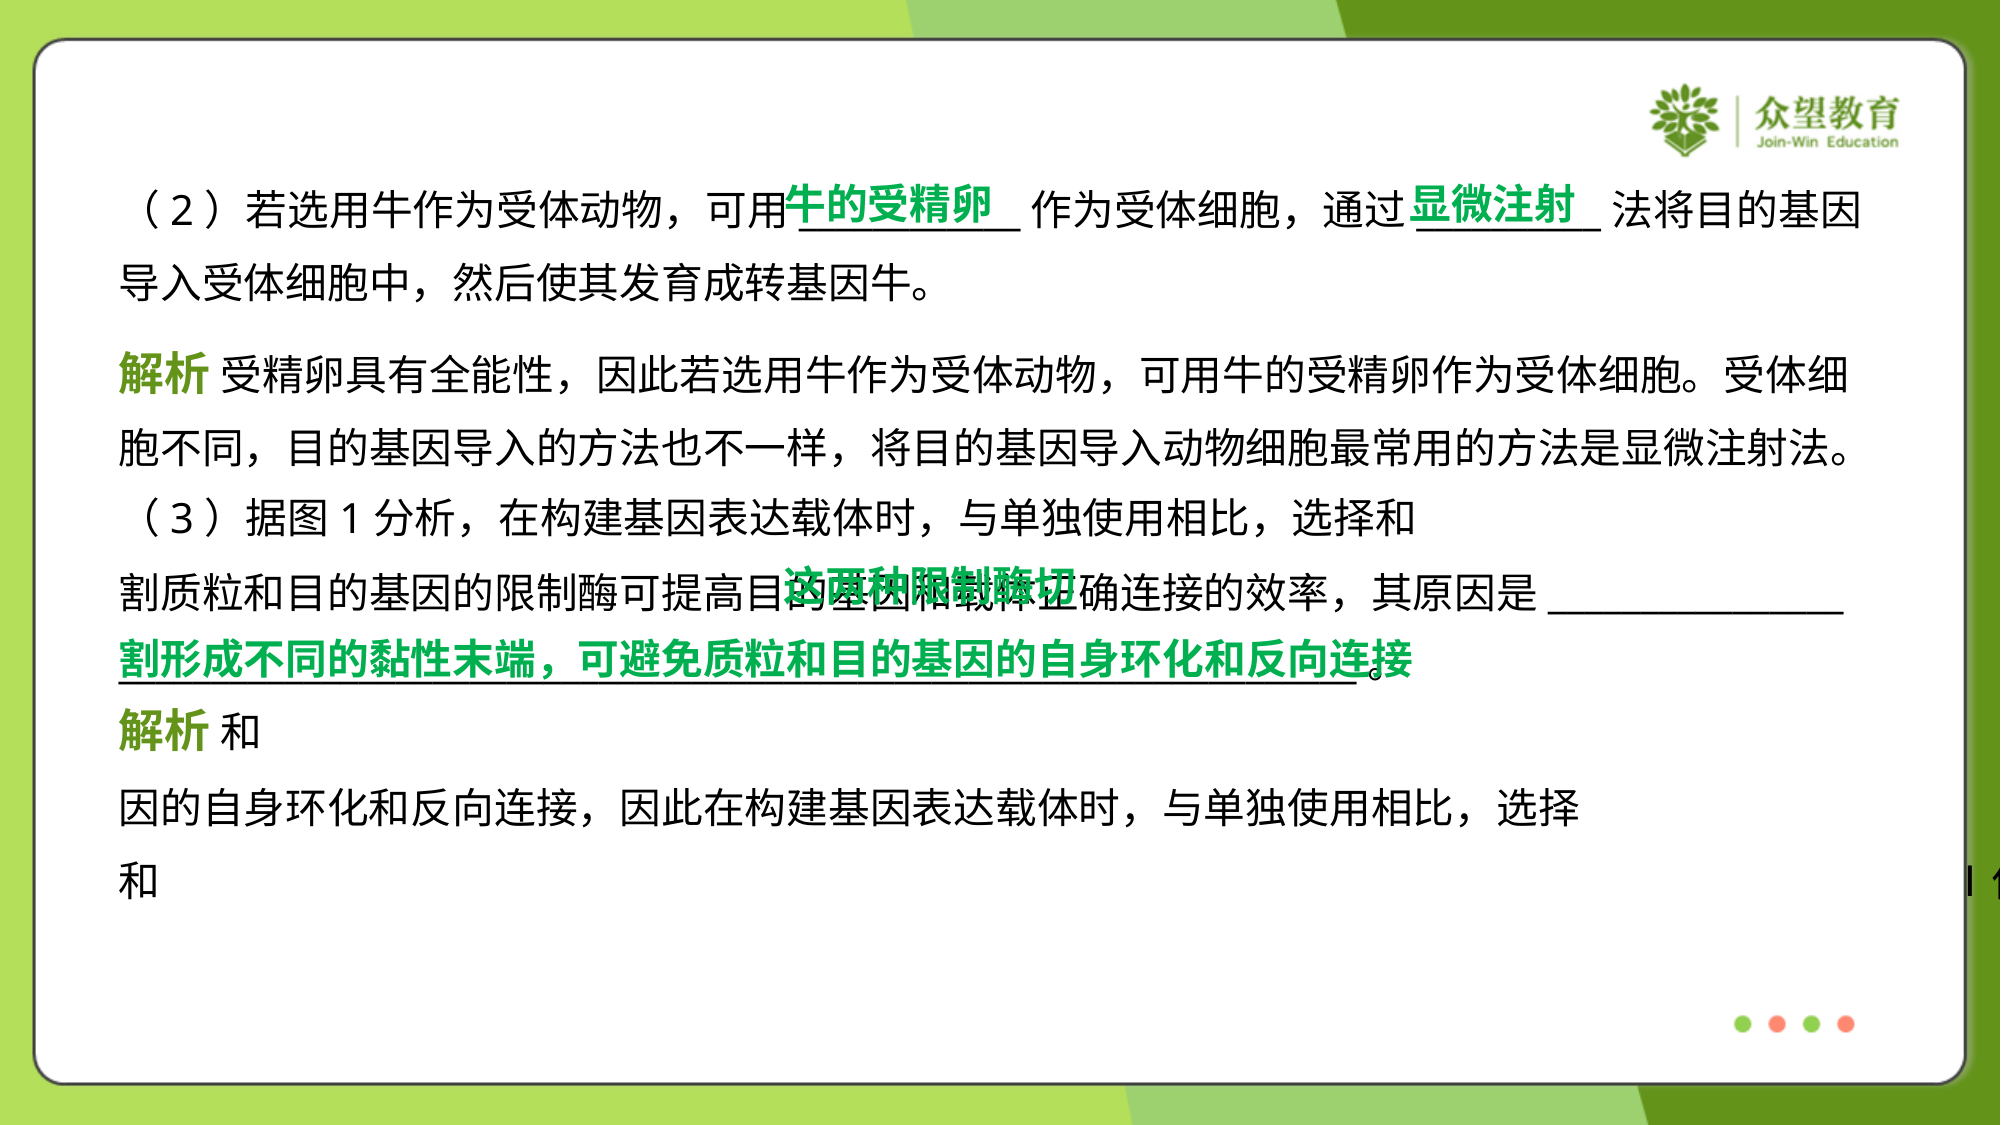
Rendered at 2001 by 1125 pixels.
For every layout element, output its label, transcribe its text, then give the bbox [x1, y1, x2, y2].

text_box 解析 受精卵具有全能性，因此若选用牛作为受体动物，可用牛的受精卵作为受体细胞。受体细 胞不同，目的基因导入的方法也不一样，将目的基因导入动物细胞最常用的方法是显微注射法。 [118, 315, 1883, 465]
picture [0, 0, 2000, 1125]
text_box （2）若选用牛作为受体动物，可用____________作为受体细胞，通过__________法将目的基因 导入受体细胞中，然后使其发育成转基因牛。 [118, 158, 1883, 300]
text_box 显微注射 [1394, 152, 1592, 220]
text_box 牛的受精卵 [769, 152, 1009, 220]
